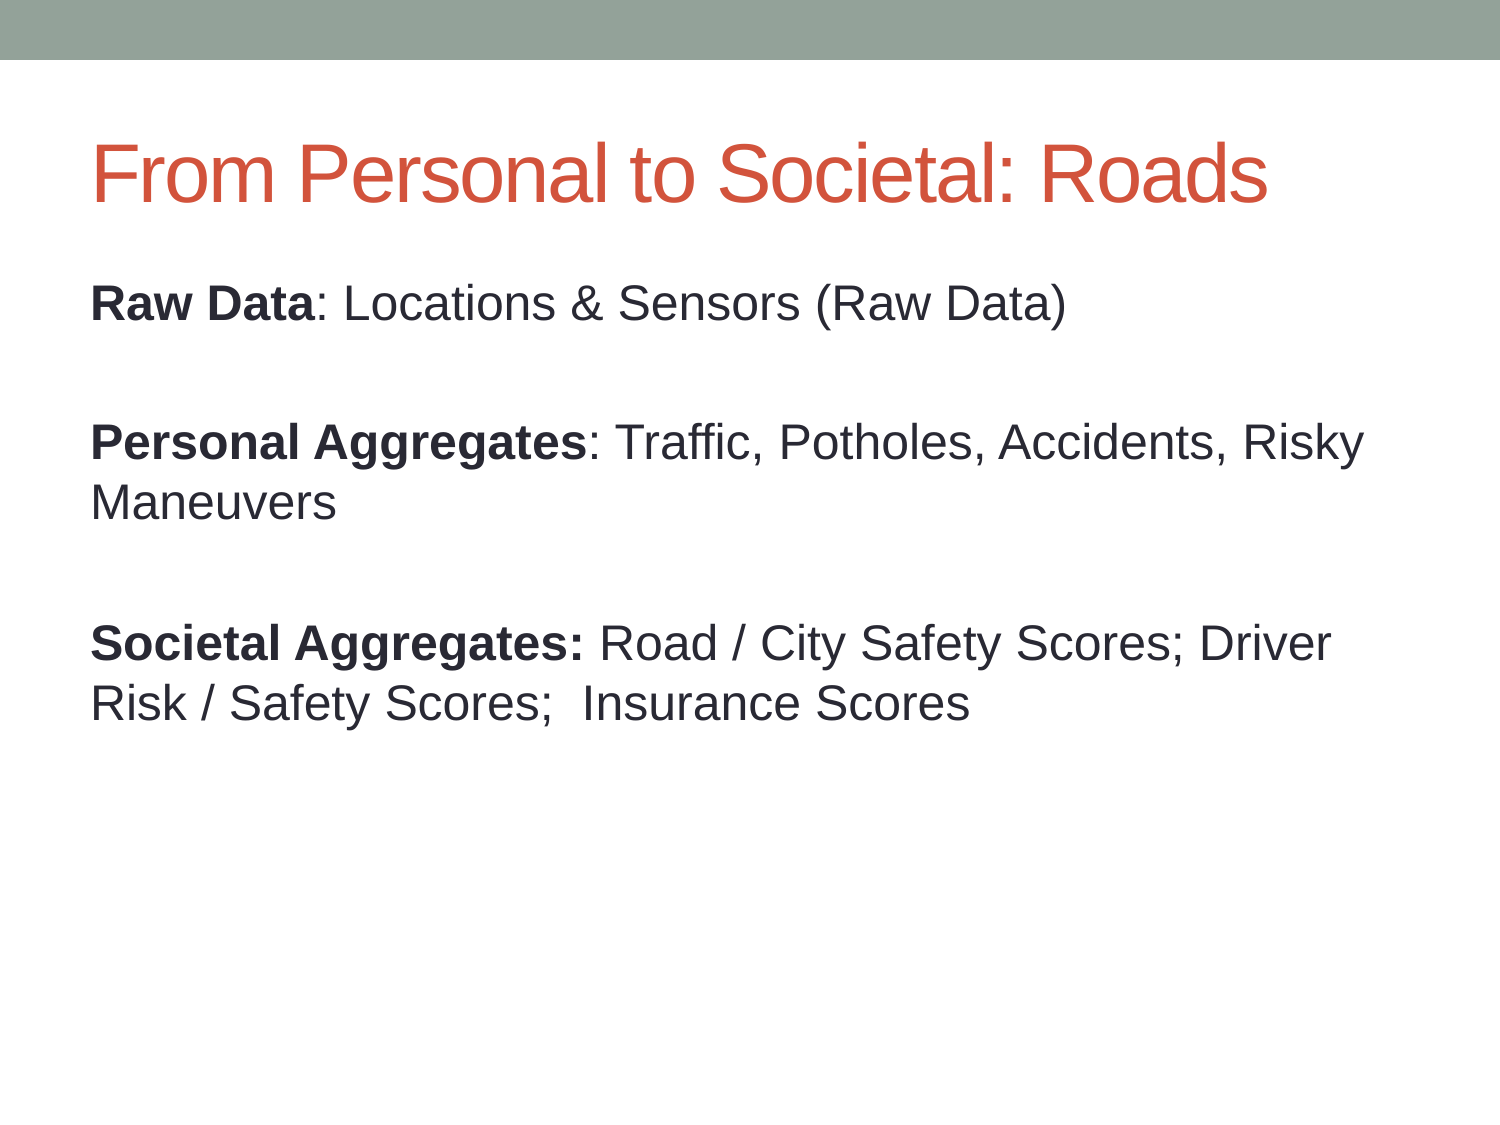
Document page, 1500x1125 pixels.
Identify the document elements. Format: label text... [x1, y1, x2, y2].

list Raw Data: Locations & Sensors (Raw Data) Personal Aggregates: Traffic, Potholes, Accidents, Risky Maneuvers Societal Aggregates: Road / City Safety Scores; Driver Risk / Safety Scores; Insurance Scores [75, 262, 1425, 1063]
title From Personal to Societal: Roads [75, 87, 1425, 250]
